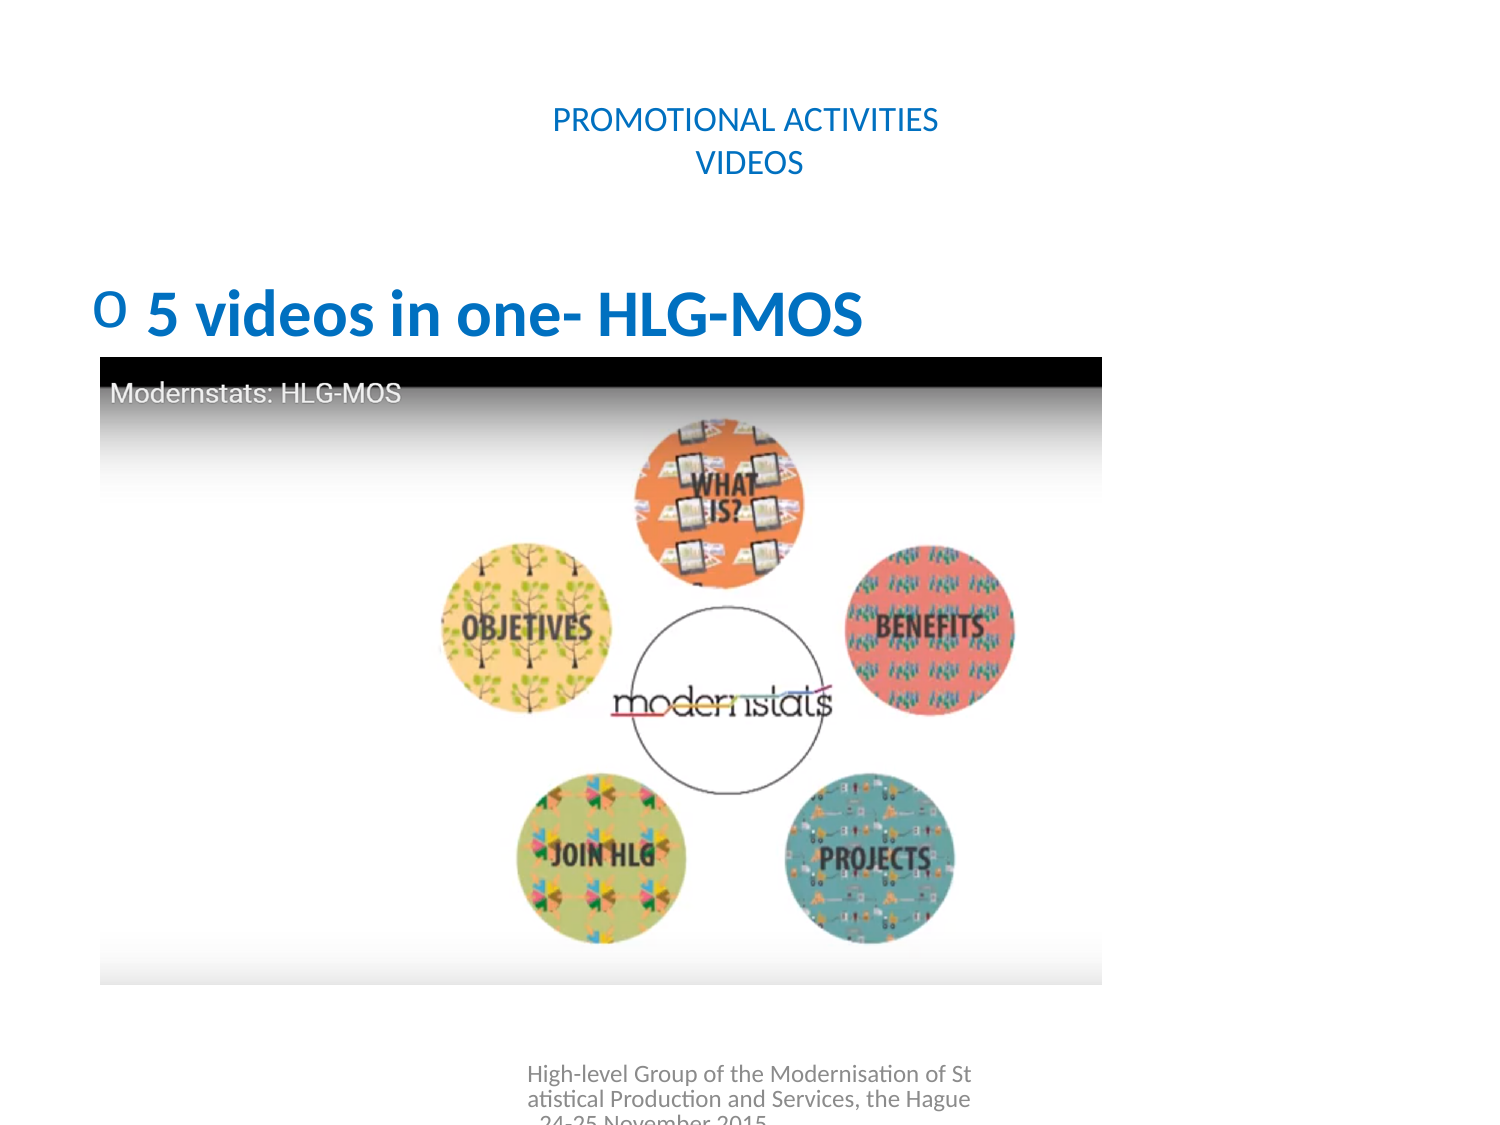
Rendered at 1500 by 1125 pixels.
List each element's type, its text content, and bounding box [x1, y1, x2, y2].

list 5 videos in one- HLG-MOS [75, 262, 1425, 1005]
picture [100, 357, 1102, 985]
title PROMOTIONAL ACTIVITIES VIDEOS [75, 45, 1425, 233]
footer High-level Group of the Modernisation of Statistical Production and Services, the Hague, 24-25 November 2015 [512, 1042, 988, 1103]
